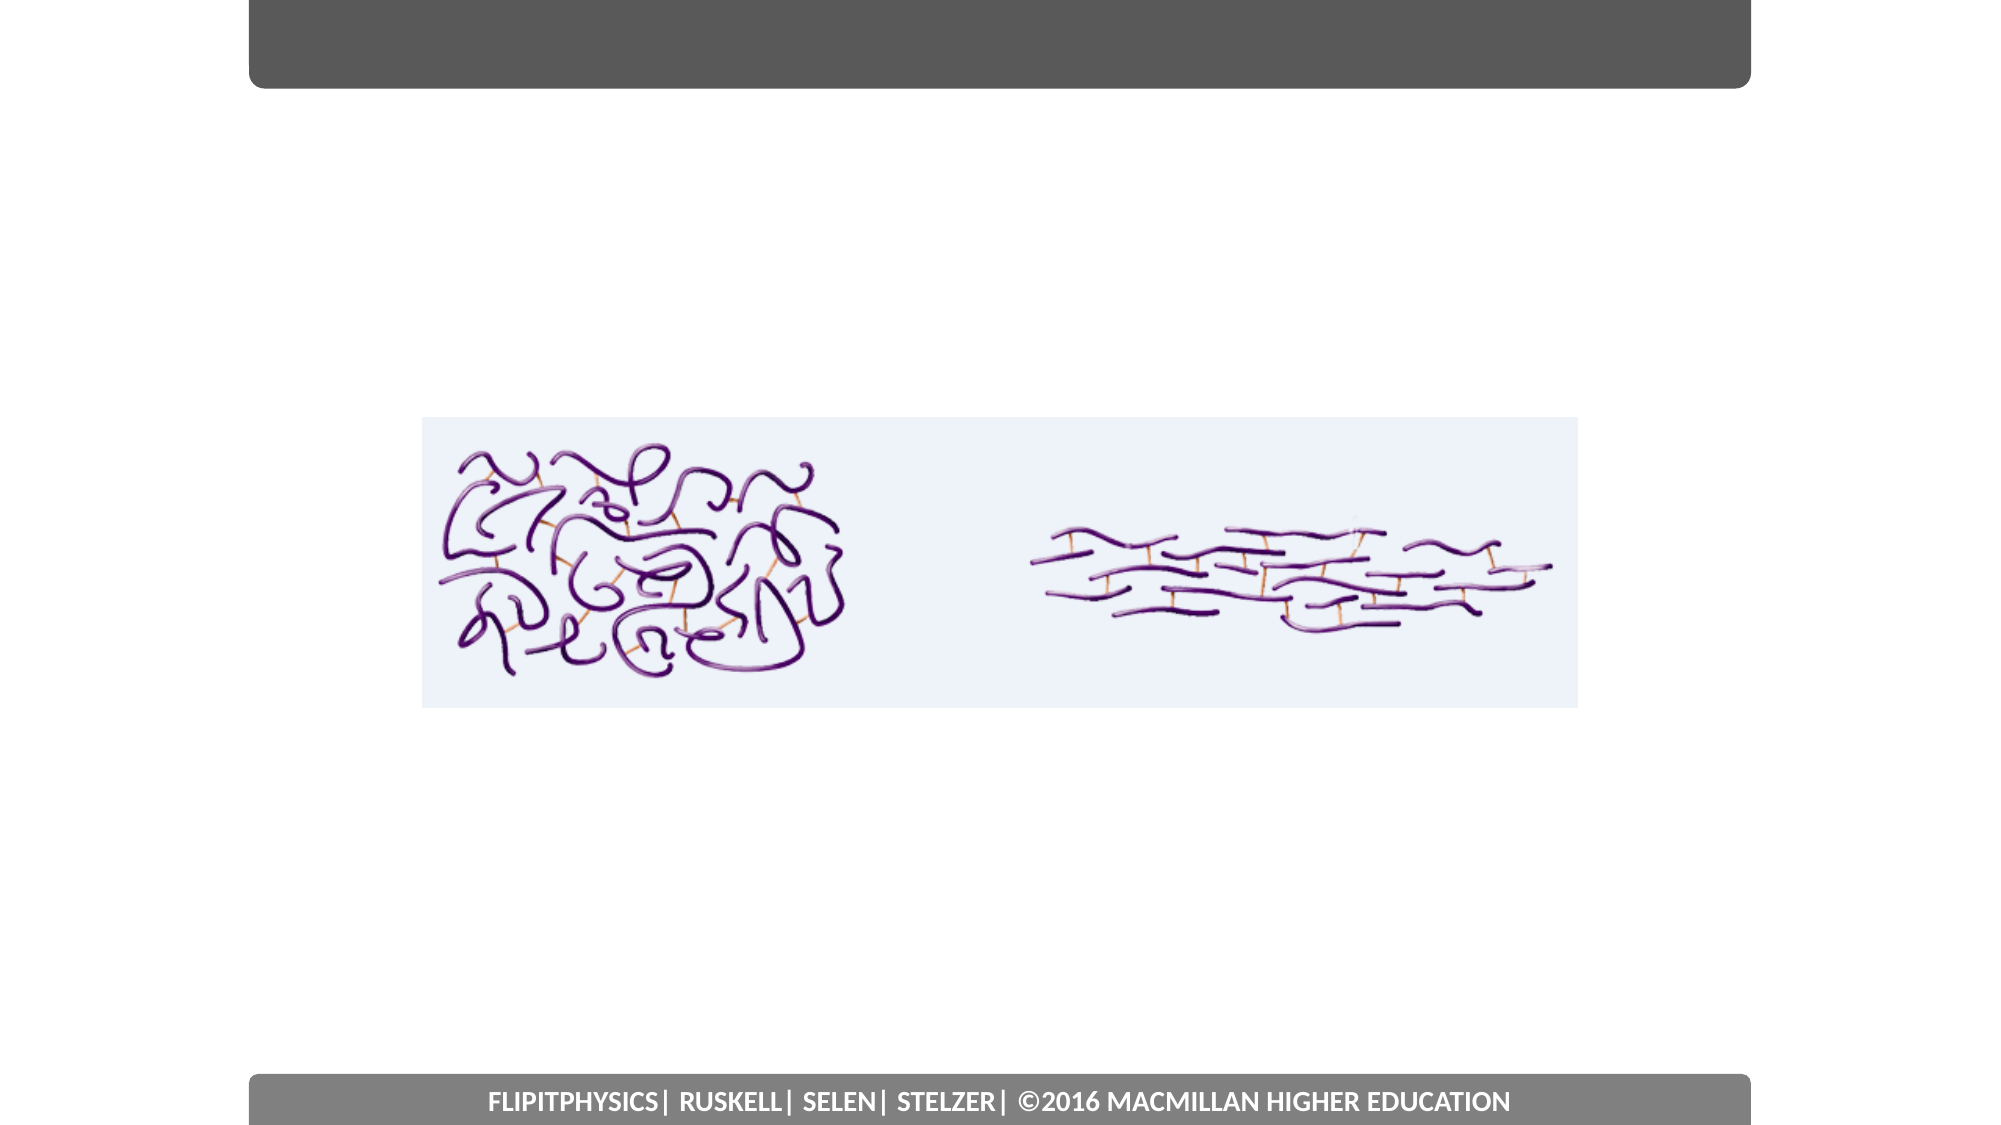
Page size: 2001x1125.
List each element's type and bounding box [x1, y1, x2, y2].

picture [422, 417, 1578, 708]
text_box [249, 1074, 1750, 1125]
text_box [248, 0, 1752, 89]
